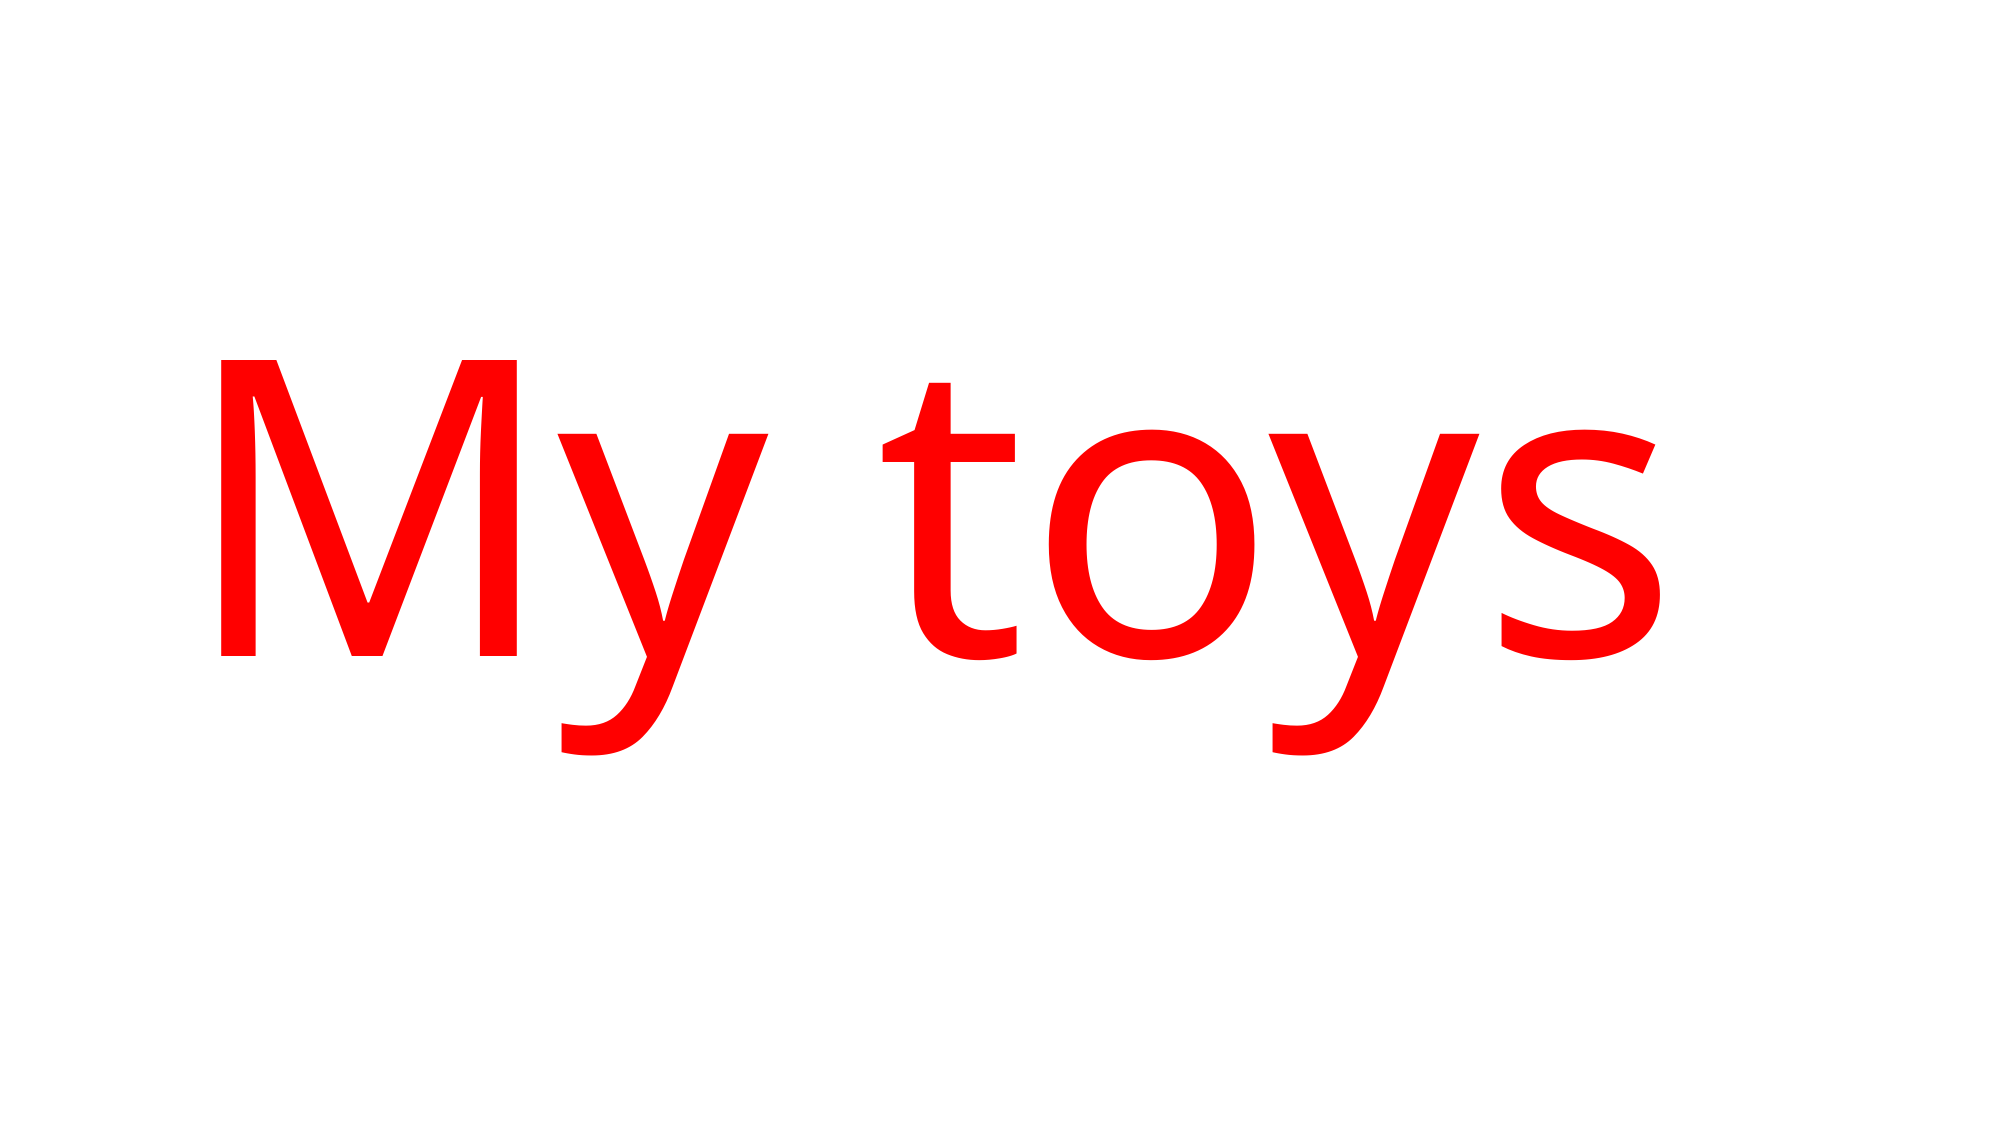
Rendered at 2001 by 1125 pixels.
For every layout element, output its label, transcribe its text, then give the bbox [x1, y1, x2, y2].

text_box My toys [130, 234, 1838, 747]
